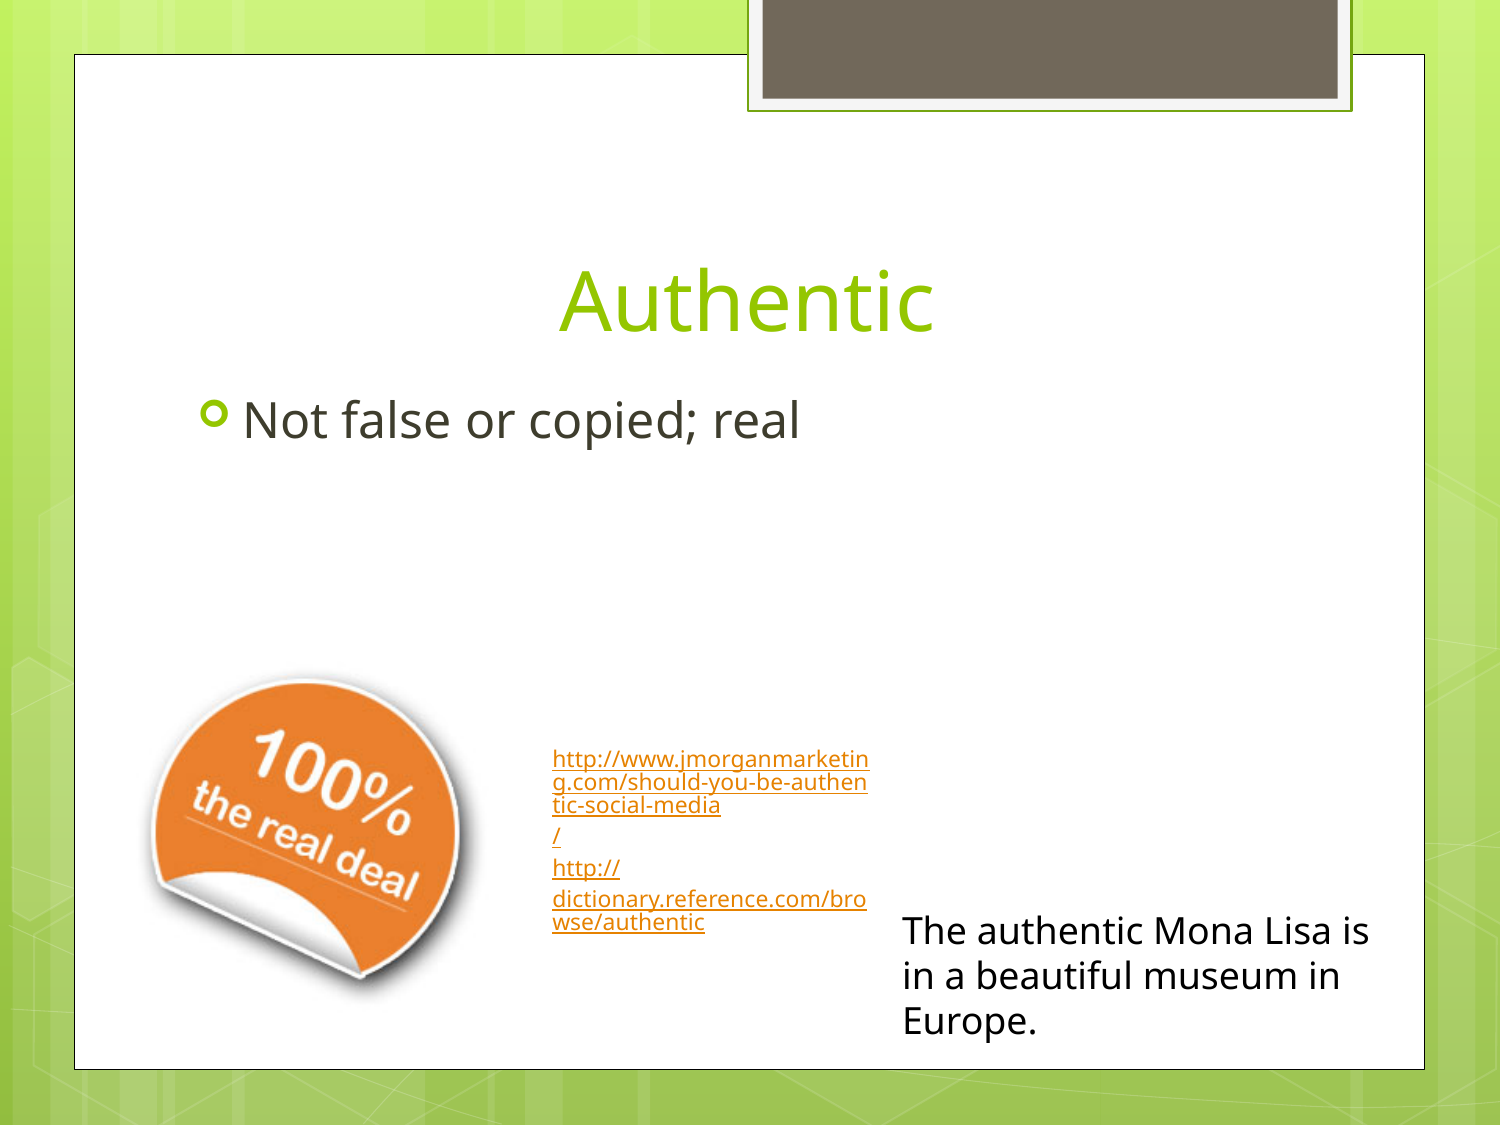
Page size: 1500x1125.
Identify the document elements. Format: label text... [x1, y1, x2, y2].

picture [87, 599, 557, 1069]
text_box http://www.jmorganmarketing.com/should-you-be-authentic-social-media/ http://dictionary.reference.com/browse/authentic [561, 737, 888, 905]
list Not false or copied; real [171, 381, 1283, 463]
title Authentic [171, 168, 1324, 357]
text_box The authentic Mona Lisa is in a beautiful museum in Europe. [887, 899, 1413, 1050]
